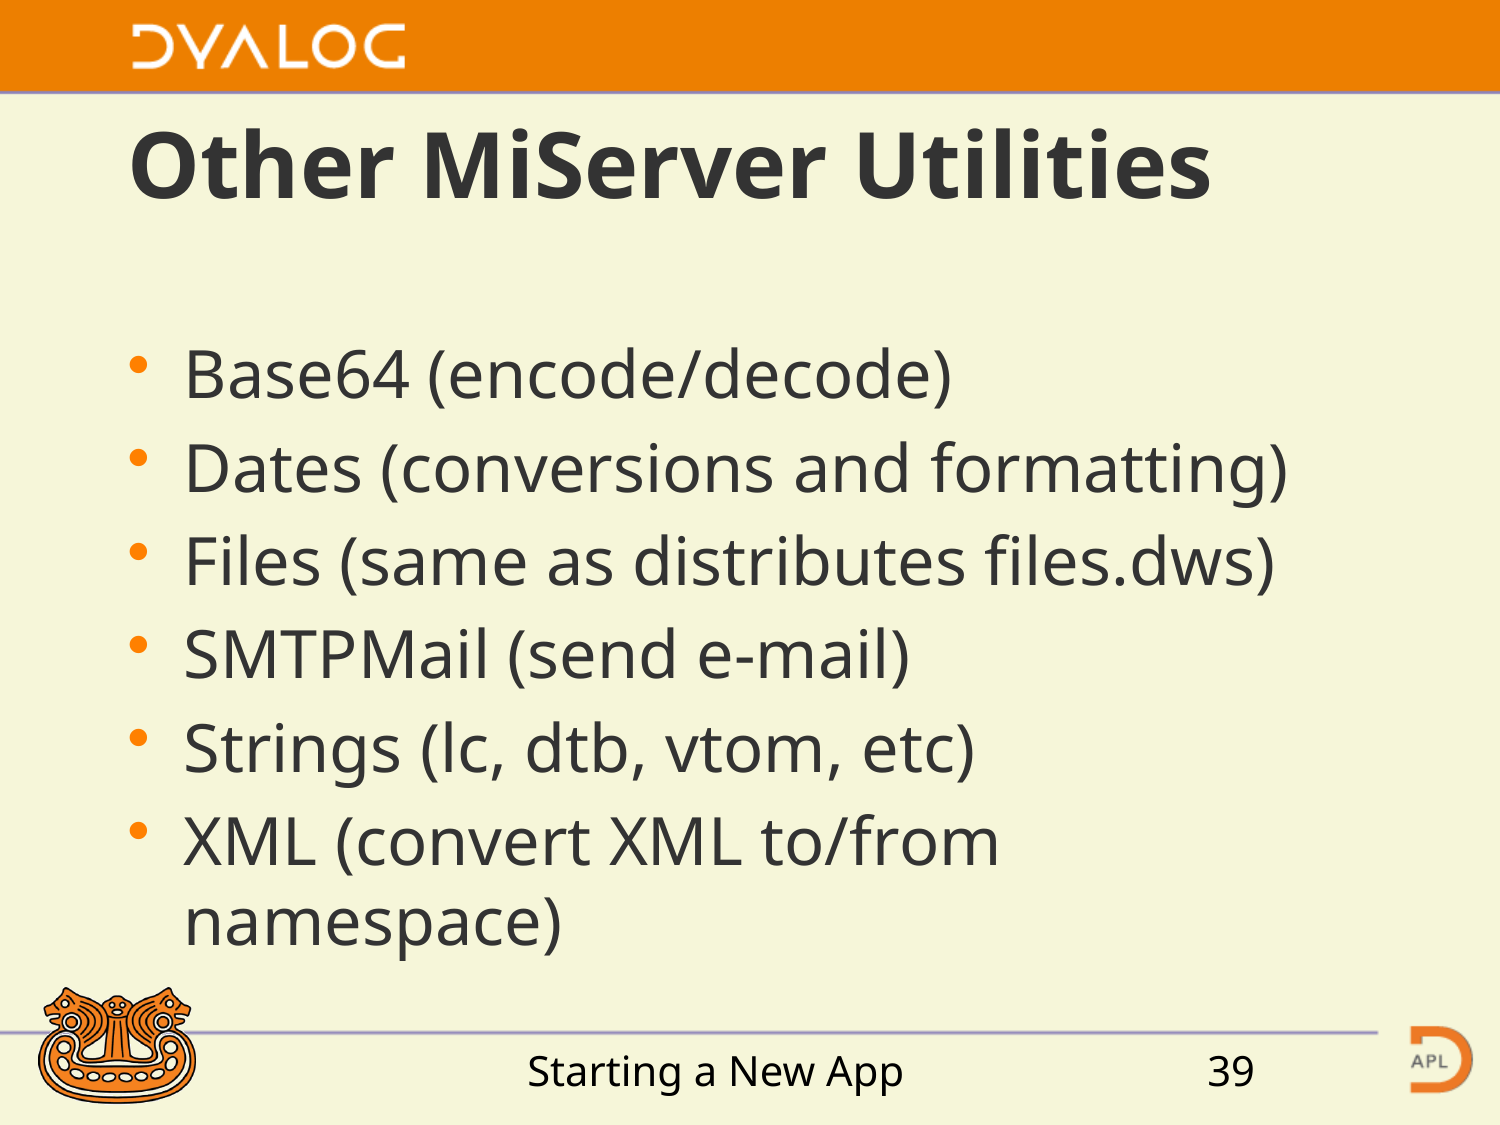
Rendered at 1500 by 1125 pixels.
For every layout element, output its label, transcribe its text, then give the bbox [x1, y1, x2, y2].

slide_number 39 [1074, 1037, 1388, 1113]
footer Starting a New App [512, 1037, 988, 1113]
slide_number [112, 1037, 425, 1113]
list Base64 (encode/decode) Dates (conversions and formatting) Files (same as distributes files.dws) SMTPMail (send e-mail) Strings (lc, dtb, vtom, etc) XML (convert XML to/from namespace) [112, 324, 1388, 1000]
picture [0, 0, 1500, 1125]
title Other MiServer Utilities [112, 99, 1388, 288]
